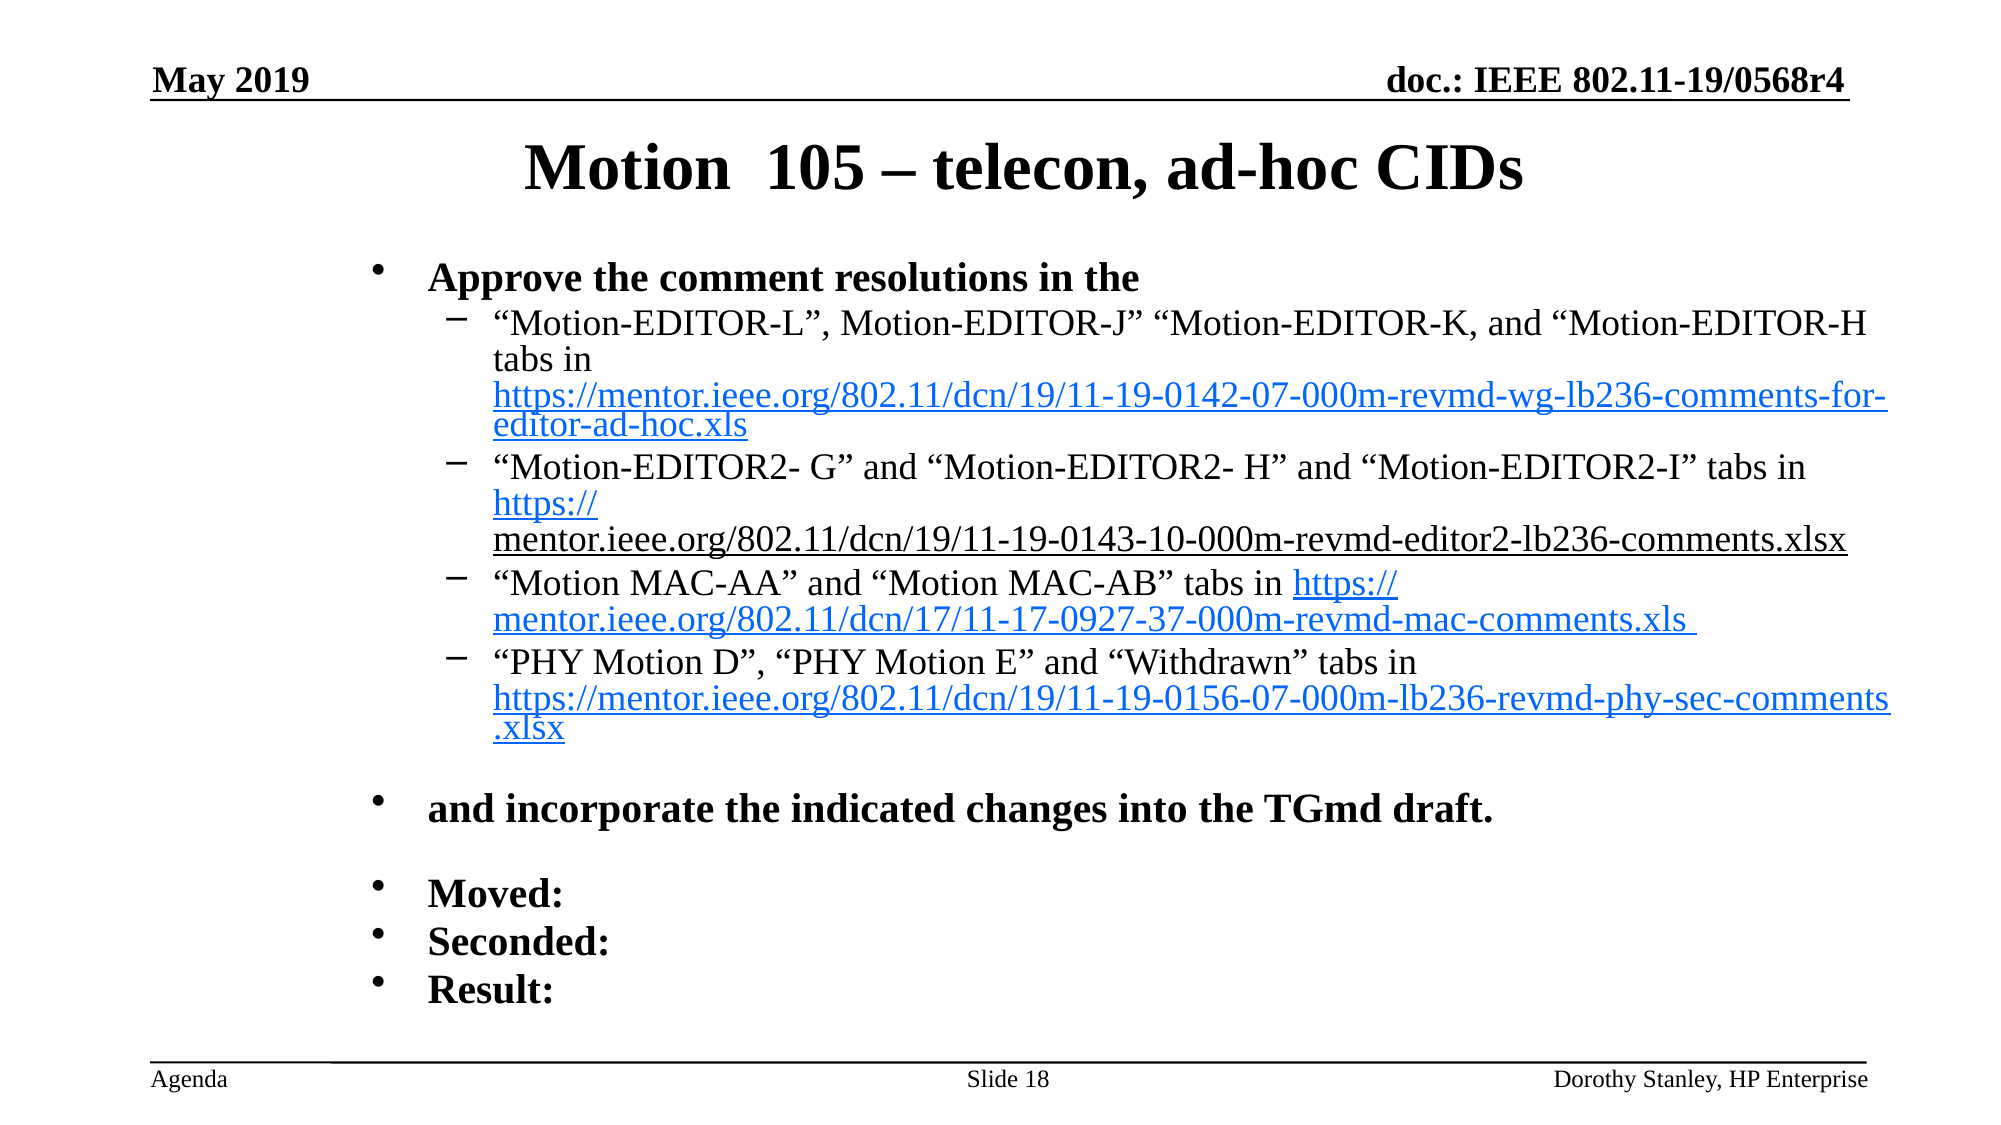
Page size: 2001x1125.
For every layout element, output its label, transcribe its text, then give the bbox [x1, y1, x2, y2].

footer Dorothy Stanley, HP Enterprise [1549, 1062, 1869, 1093]
title Motion 105 – telecon, ad-hoc CIDs [200, 75, 1850, 250]
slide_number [152, 54, 567, 100]
slide_number Slide 18 [966, 1062, 1051, 1093]
list Approve the comment resolutions in the “Motion-EDITOR-L”, Motion-EDITOR-J” “Motion-EDITOR-K, and “Motion-EDITOR-H tabs in https://mentor.ieee.org/802.11/dcn/19/11-19-0142-07-000m-revmd-wg-lb236-comments-for-editor-ad-hoc.xls “Motion-EDITOR2- G” and “Motion-EDITOR2- H” and “Motion-EDITOR2-I” tabs in https://mentor.ieee.org/802.11/dcn/19/11-19-0143-10-000m-revmd-editor2-lb236-comments.xlsx “Motion MAC-AA” and “Motion MAC-AB” tabs in https://mentor.ieee.org/802.11/dcn/17/11-17-0927-37-000m-revmd-mac-comments.xls “PHY Motion D”, “PHY Motion E” and “Withdrawn” tabs in https://mentor.ieee.org/802.11/dcn/19/11-19-0156-07-000m-lb236-revmd-phy-sec-comments.xlsx and incorporate the indicated changes into the TGmd draft. Moved: Seconded: Result: [356, 251, 1911, 1002]
